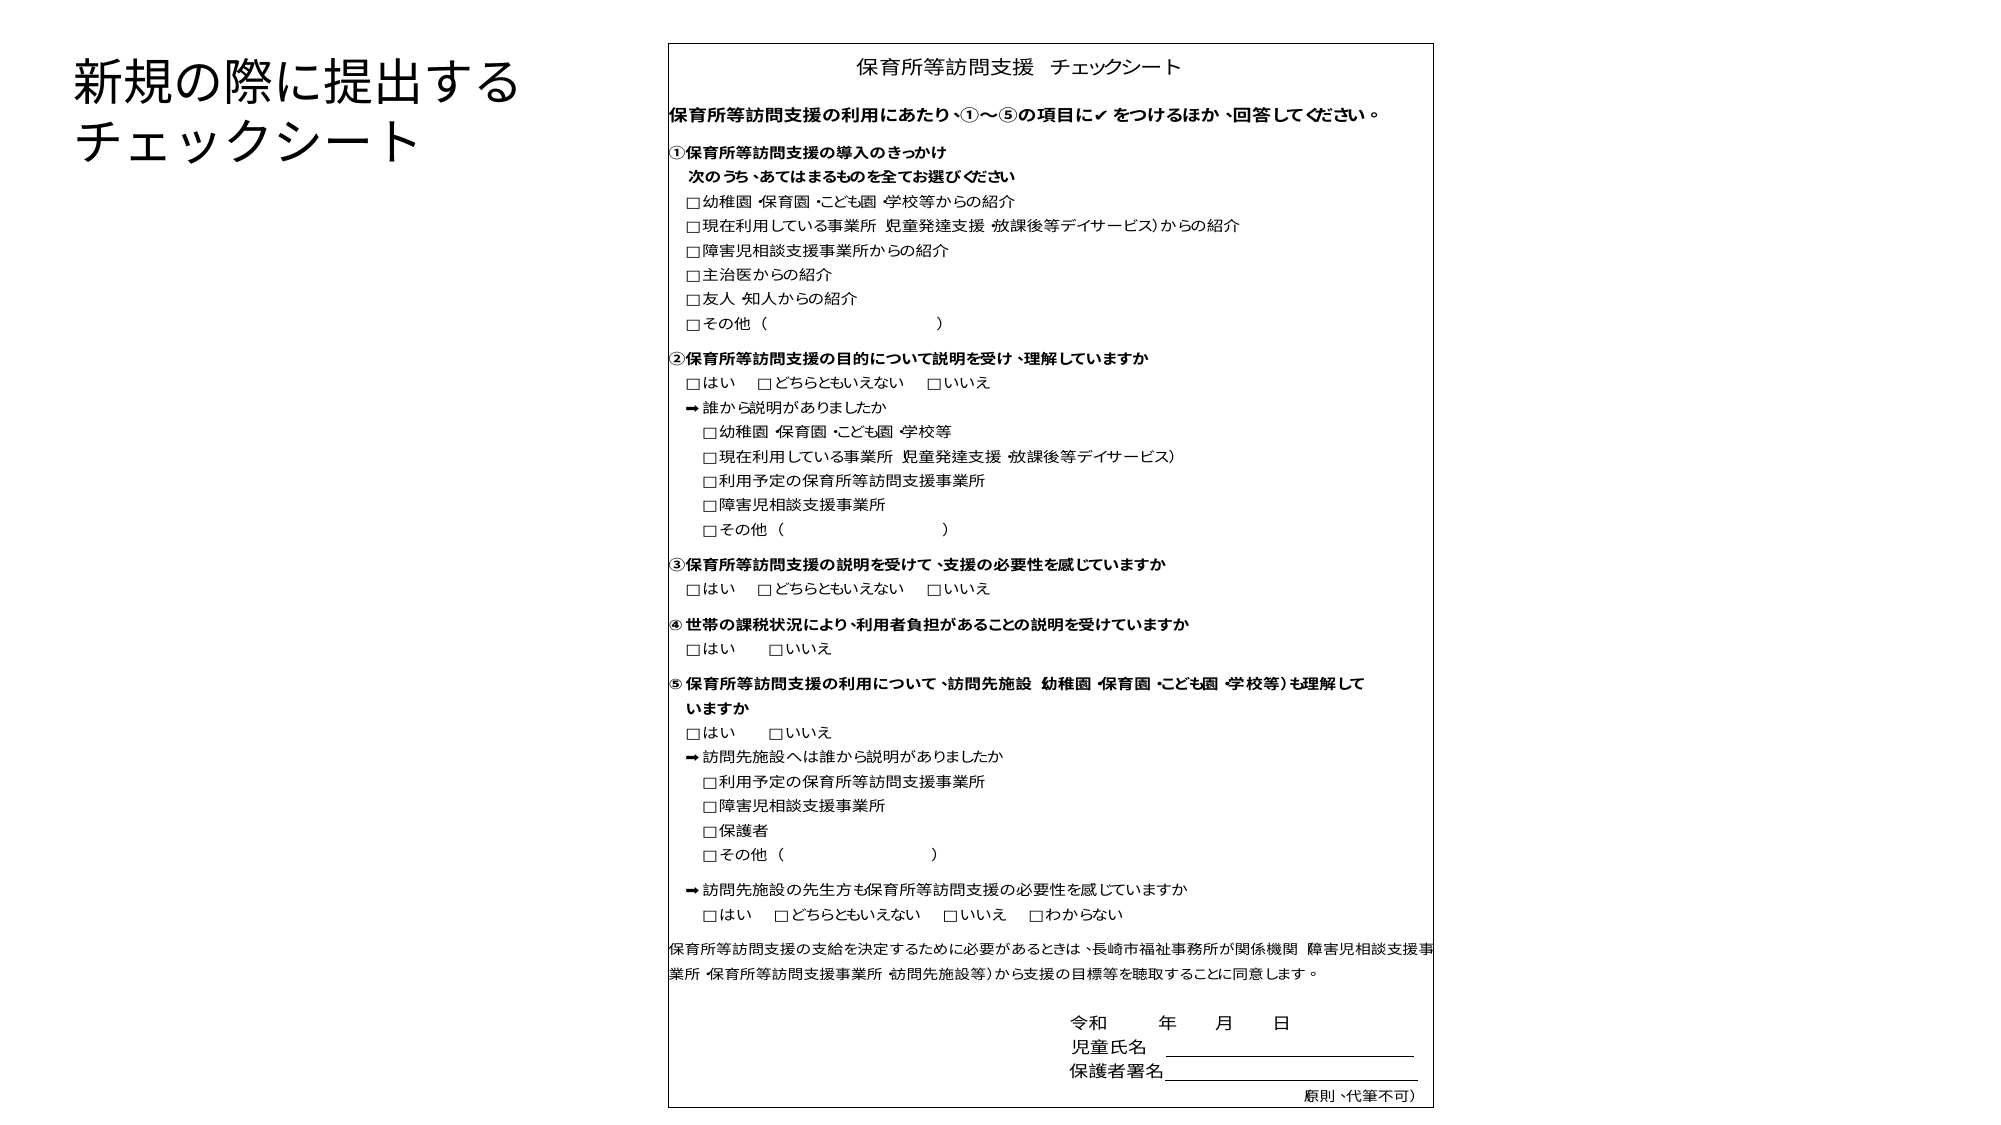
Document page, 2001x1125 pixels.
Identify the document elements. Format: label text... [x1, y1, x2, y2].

picture [668, 42, 1435, 1109]
text_box 新規の際に提出する チェックシート [58, 43, 540, 179]
